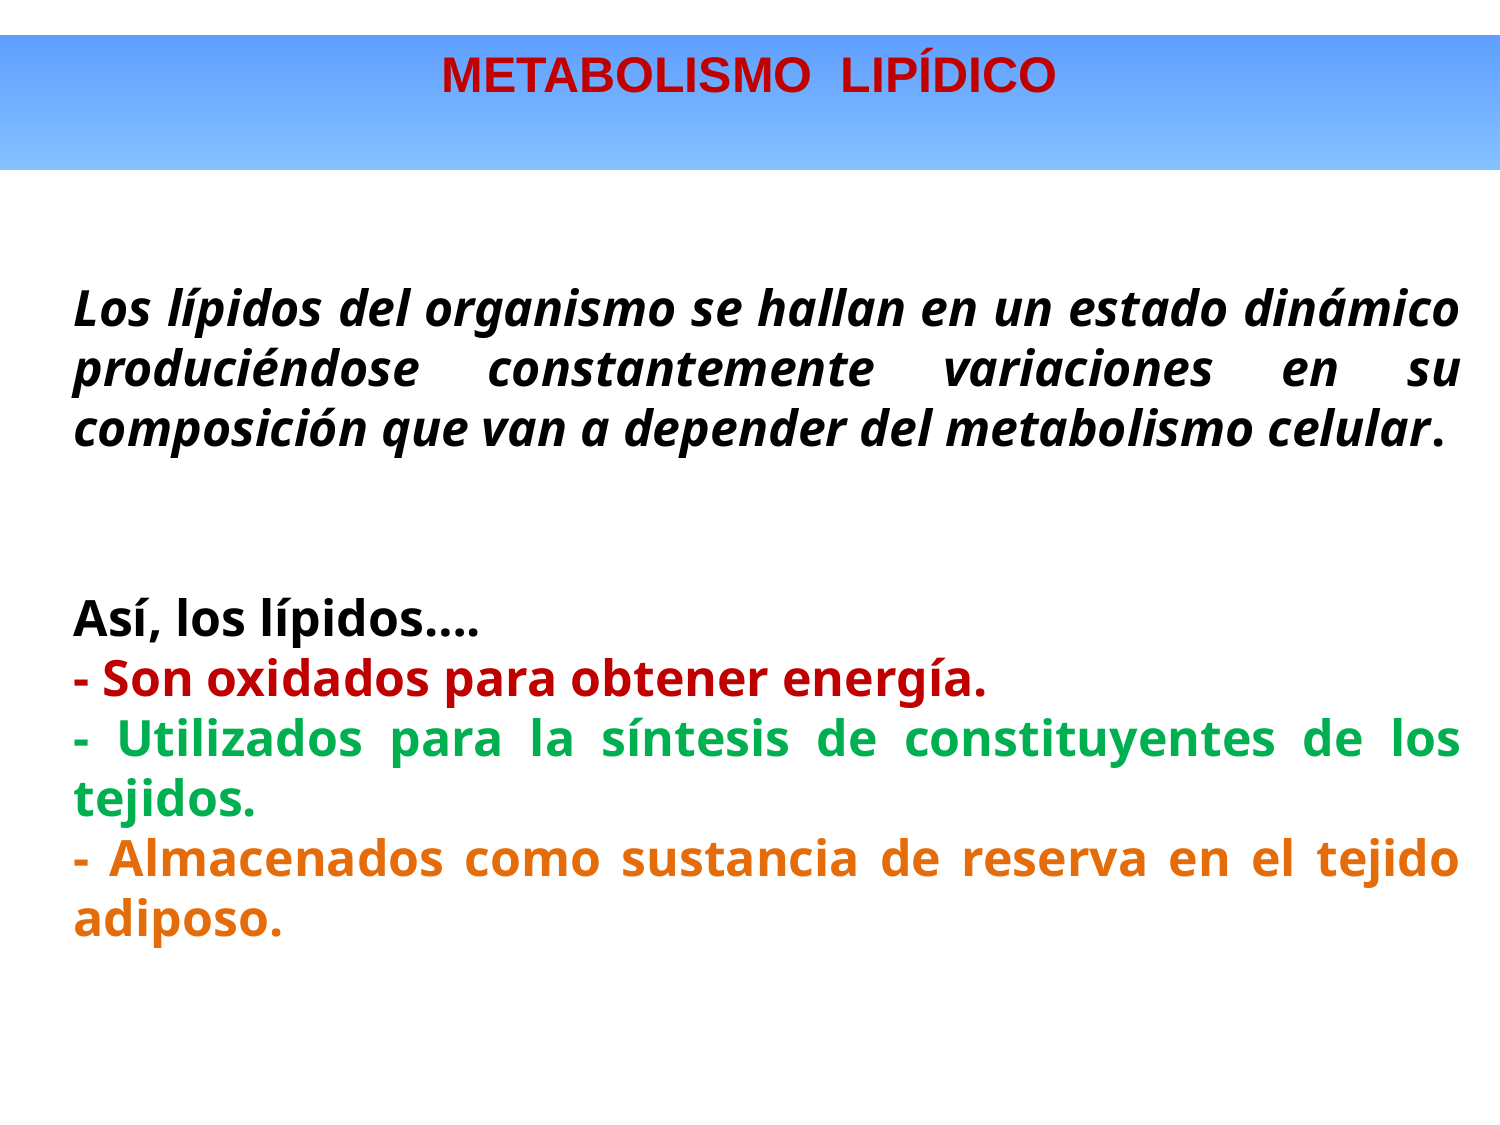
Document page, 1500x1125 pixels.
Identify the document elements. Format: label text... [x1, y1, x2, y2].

text_box METABOLISMO LIPÍDICO [0, 35, 1500, 170]
text_box Los lípidos del organismo se hallan en un estado dinámico produciéndose constantemente variaciones en su composición que van a depender del metabolismo celular. Así, los lípidos…. - Son oxidados para obtener energía. - Utilizados para la síntesis de constituyentes de los tejidos. - Almacenados como sustancia de reserva en el tejido adiposo. [59, 170, 1477, 954]
